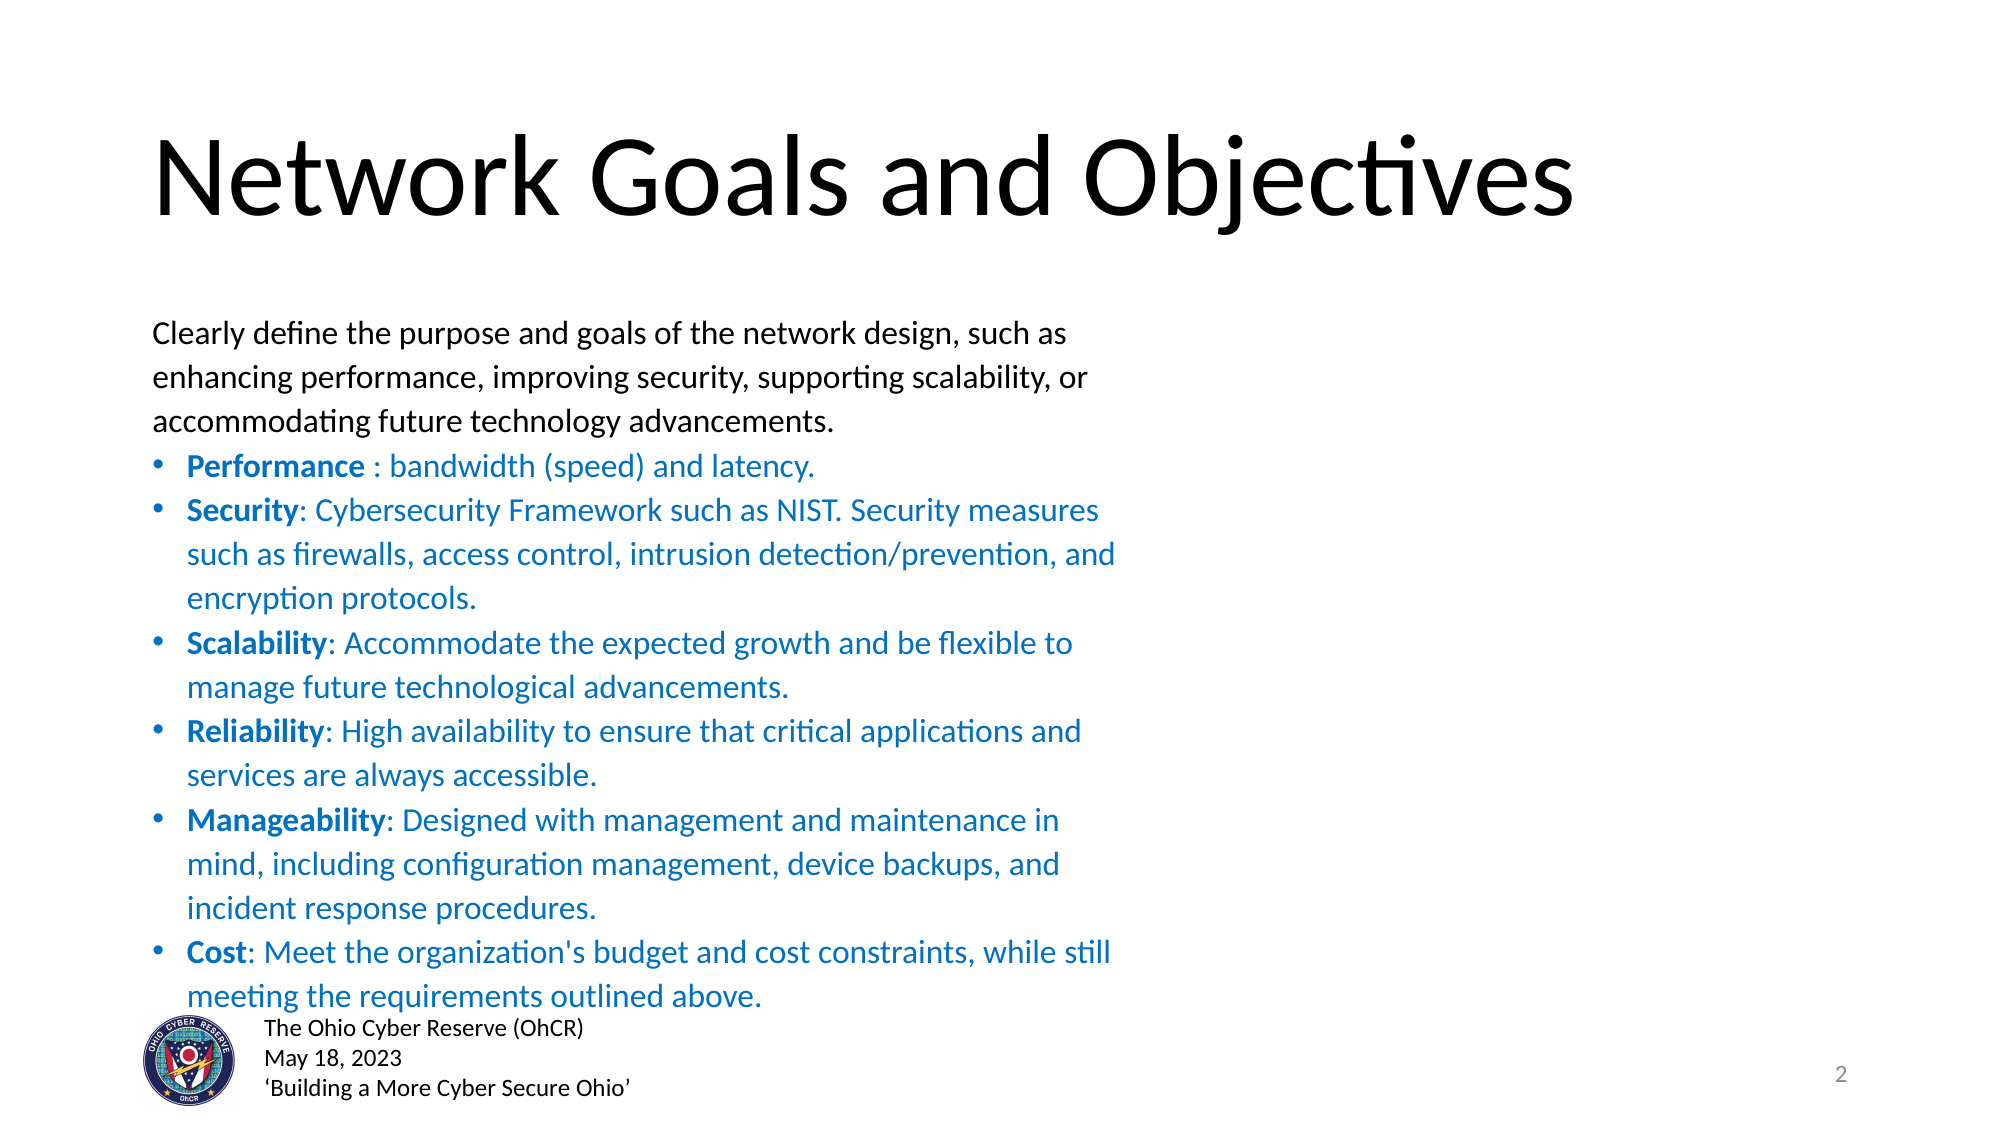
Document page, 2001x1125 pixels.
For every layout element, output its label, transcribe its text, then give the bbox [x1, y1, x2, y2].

slide_number 2 [1412, 1042, 1863, 1103]
title Network Goals and Objectives [137, 59, 1863, 278]
picture [140, 1013, 238, 1108]
list Clearly define the purpose and goals of the network design, such as enhancing performance, improving security, supporting scalability, or accommodating future technology advancements. Performance : bandwidth (speed) and latency. Security: Cybersecurity Framework such as NIST. Security measures such as firewalls, access control, intrusion detection/prevention, and encryption protocols. Scalability: Accommodate the expected growth and be flexible to manage future technological advancements. Reliability: High availability to ensure that critical applications and services are always accessible. Manageability: Designed with management and maintenance in mind, including configuration management, device backups, and incident response procedures. Cost: Meet the organization's budget and cost constraints, while still meeting the requirements outlined above. [137, 299, 1150, 1023]
text_box The Ohio Cyber Reserve (OhCR) May 18, 2023 ‘Building a More Cyber Secure Ohio’ [249, 1004, 647, 1109]
